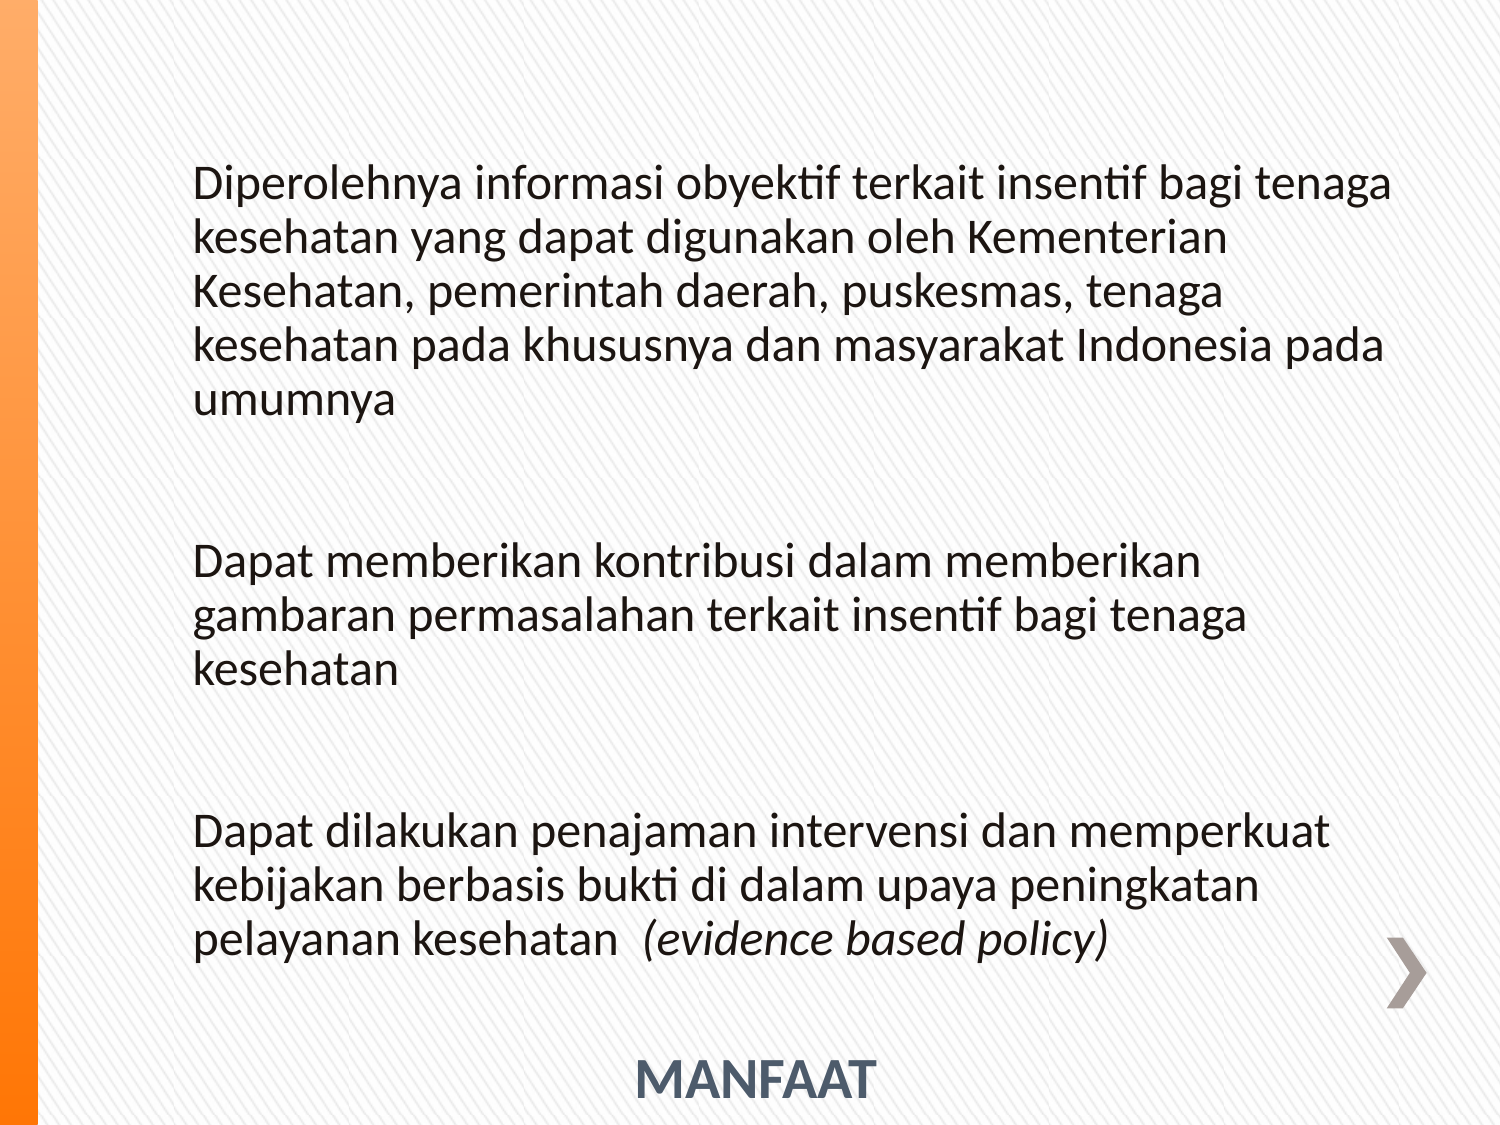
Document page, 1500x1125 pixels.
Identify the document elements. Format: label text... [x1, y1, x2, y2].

text_box MANFAAT [162, 1040, 1335, 1125]
table_cell 1 [0, 281, 37, 285]
text_box Diperolehnya informasi obyektif terkait insentif bagi tenaga kesehatan yang dapat digunakan oleh Kementerian Kesehatan, pemerintah daerah, puskesmas, tenaga kesehatan pada khususnya dan masyarakat Indonesia pada umumnya Dapat memberikan kontribusi dalam memberikan gambaran permasalahan terkait insentif bagi tenaga kesehatan Dapat dilakukan penajaman intervensi dan memperkuat kebijakan berbasis bukti di dalam upaya peningkatan pelayanan kesehatan (evidence based policy) [162, 149, 1413, 852]
